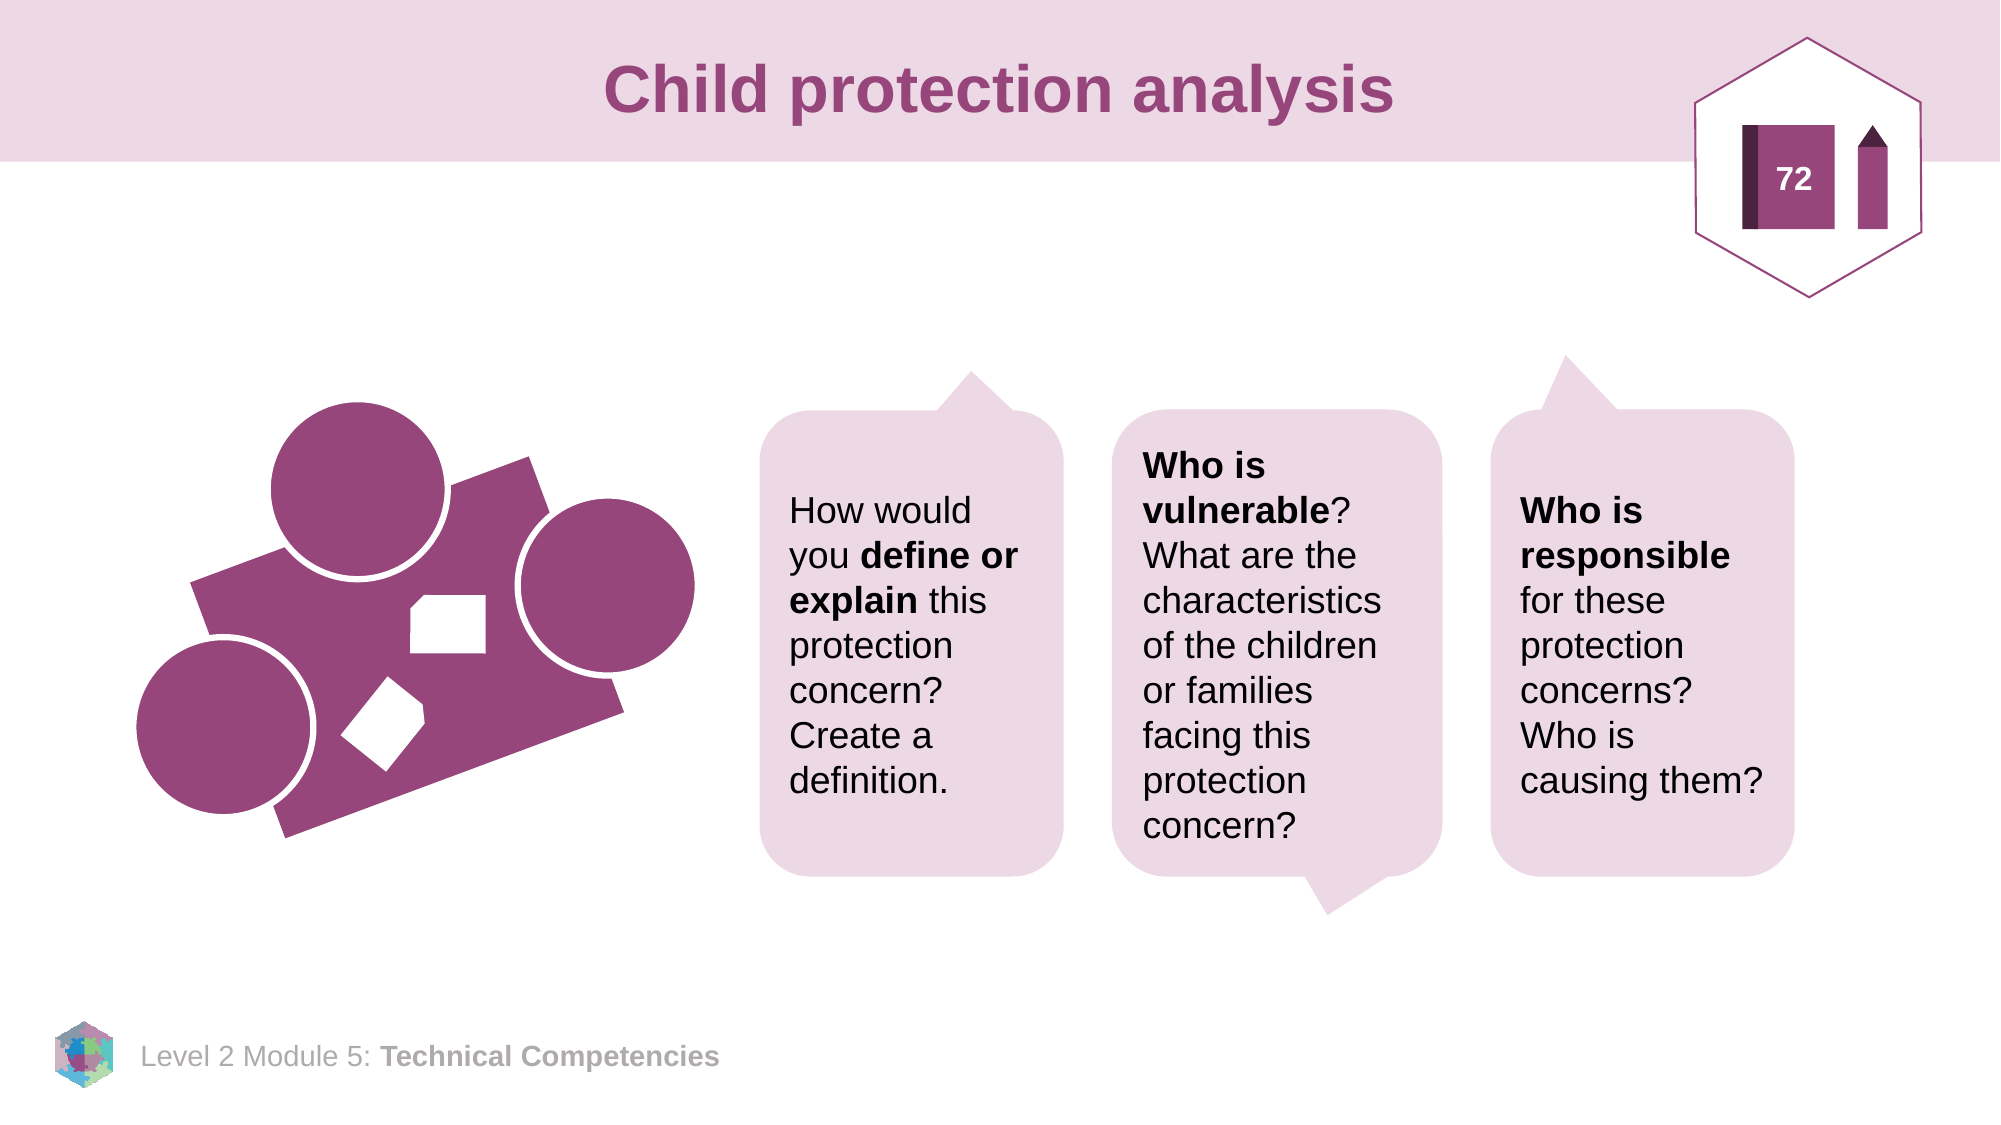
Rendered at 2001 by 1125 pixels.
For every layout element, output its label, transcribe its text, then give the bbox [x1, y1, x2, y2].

text_box Who is vulnerable? What are the characteristics of the children or families facing this protection concern? [1110, 408, 1444, 917]
picture [55, 1021, 113, 1088]
text_box How would you define or explain this protection concern? Create a definition. [758, 369, 1065, 878]
text_box Who is responsible for these protection concerns? Who is causing them? [1489, 353, 1796, 878]
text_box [1677, 55, 1939, 280]
title Child protection analysis [137, 19, 1863, 163]
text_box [95, 393, 686, 786]
